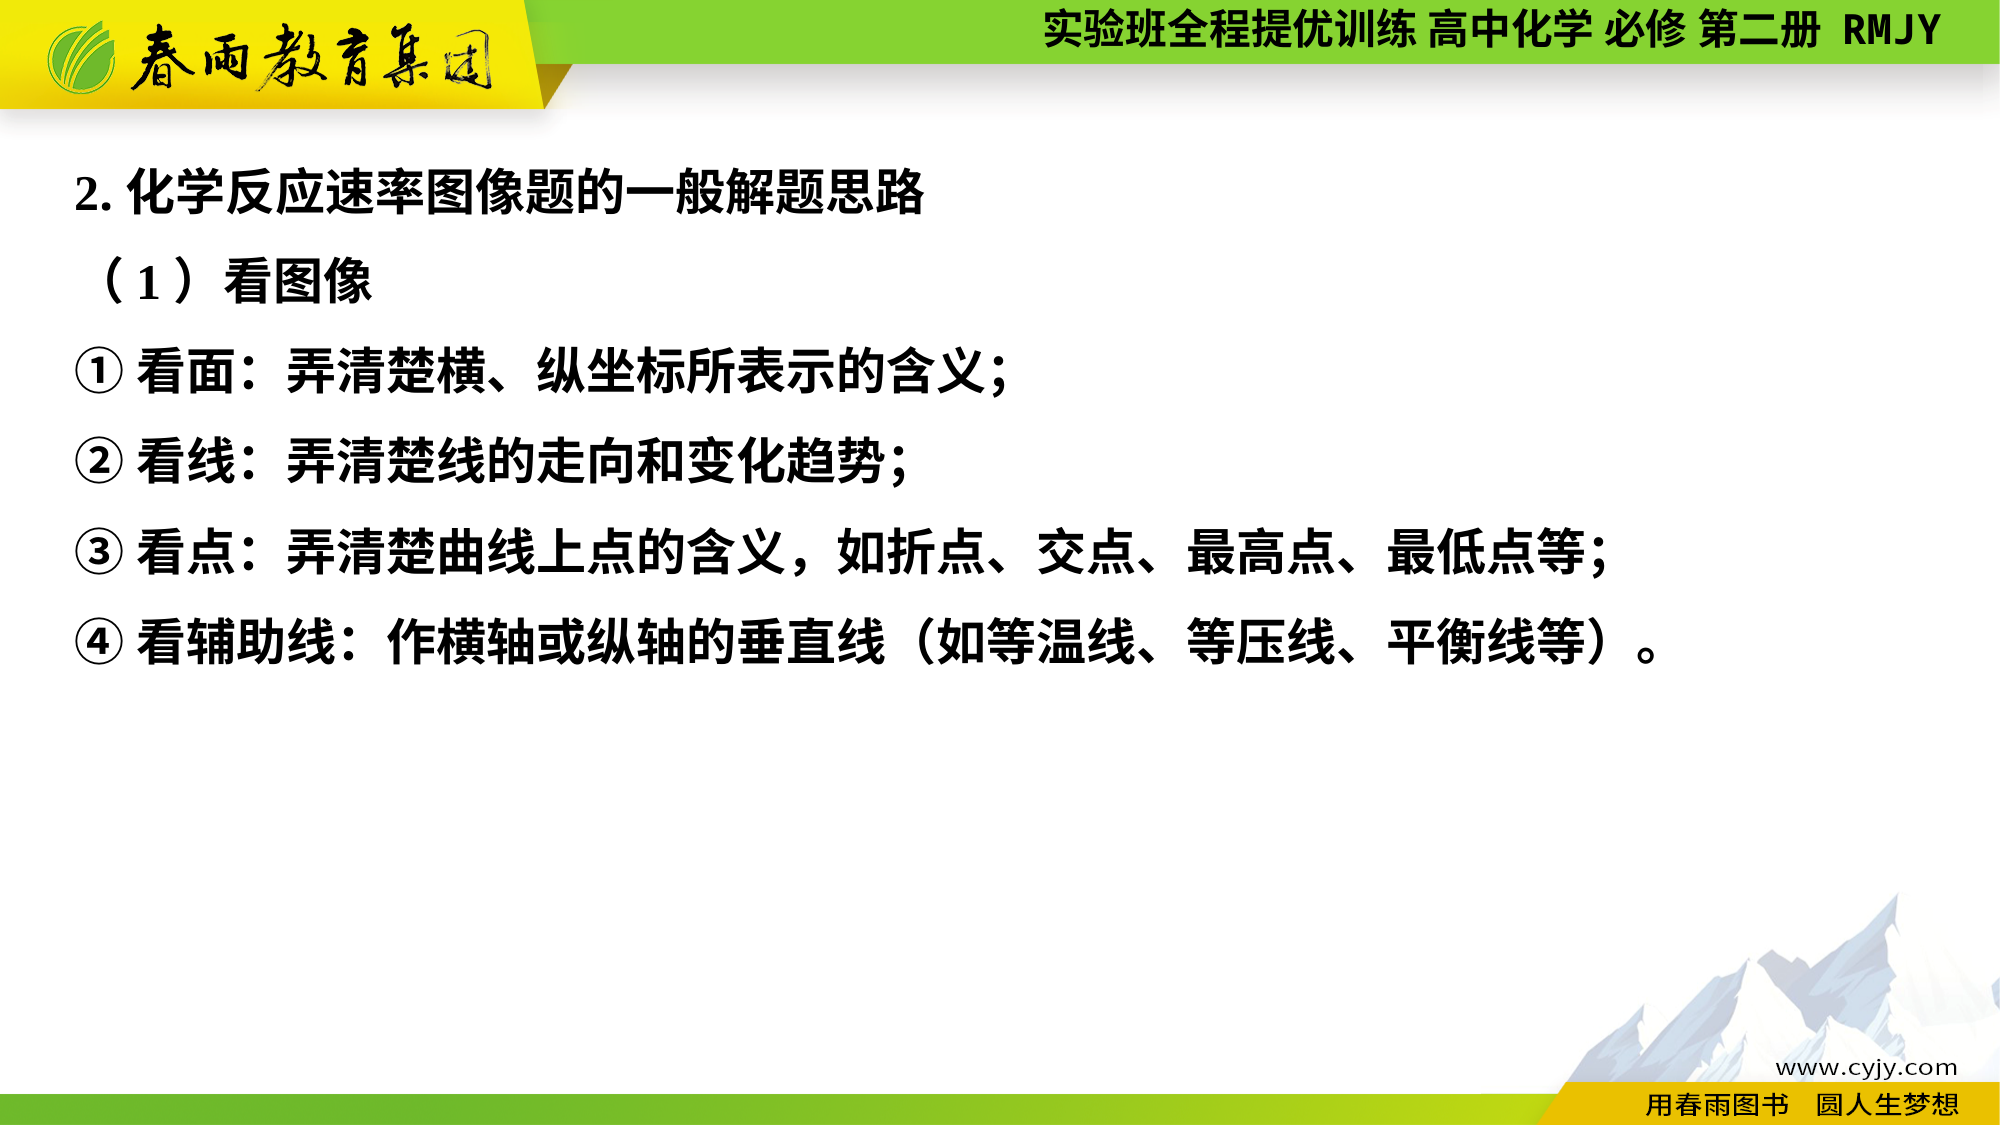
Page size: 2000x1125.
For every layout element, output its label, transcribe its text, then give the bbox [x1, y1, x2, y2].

picture [0, 0, 2000, 1125]
list 2.化学反应速率图像题的一般解题思路 （1）看图像 ①看面：弄清楚横、纵坐标所表示的含义； ②看线：弄清楚线的走向和变化趋势； ③看点：弄清楚曲线上点的含义，如折点、交点、最高点、最低点等； ④看辅助线：作横轴或纵轴的垂直线（如等温线、等压线、平衡线等）。 [59, 122, 1944, 683]
